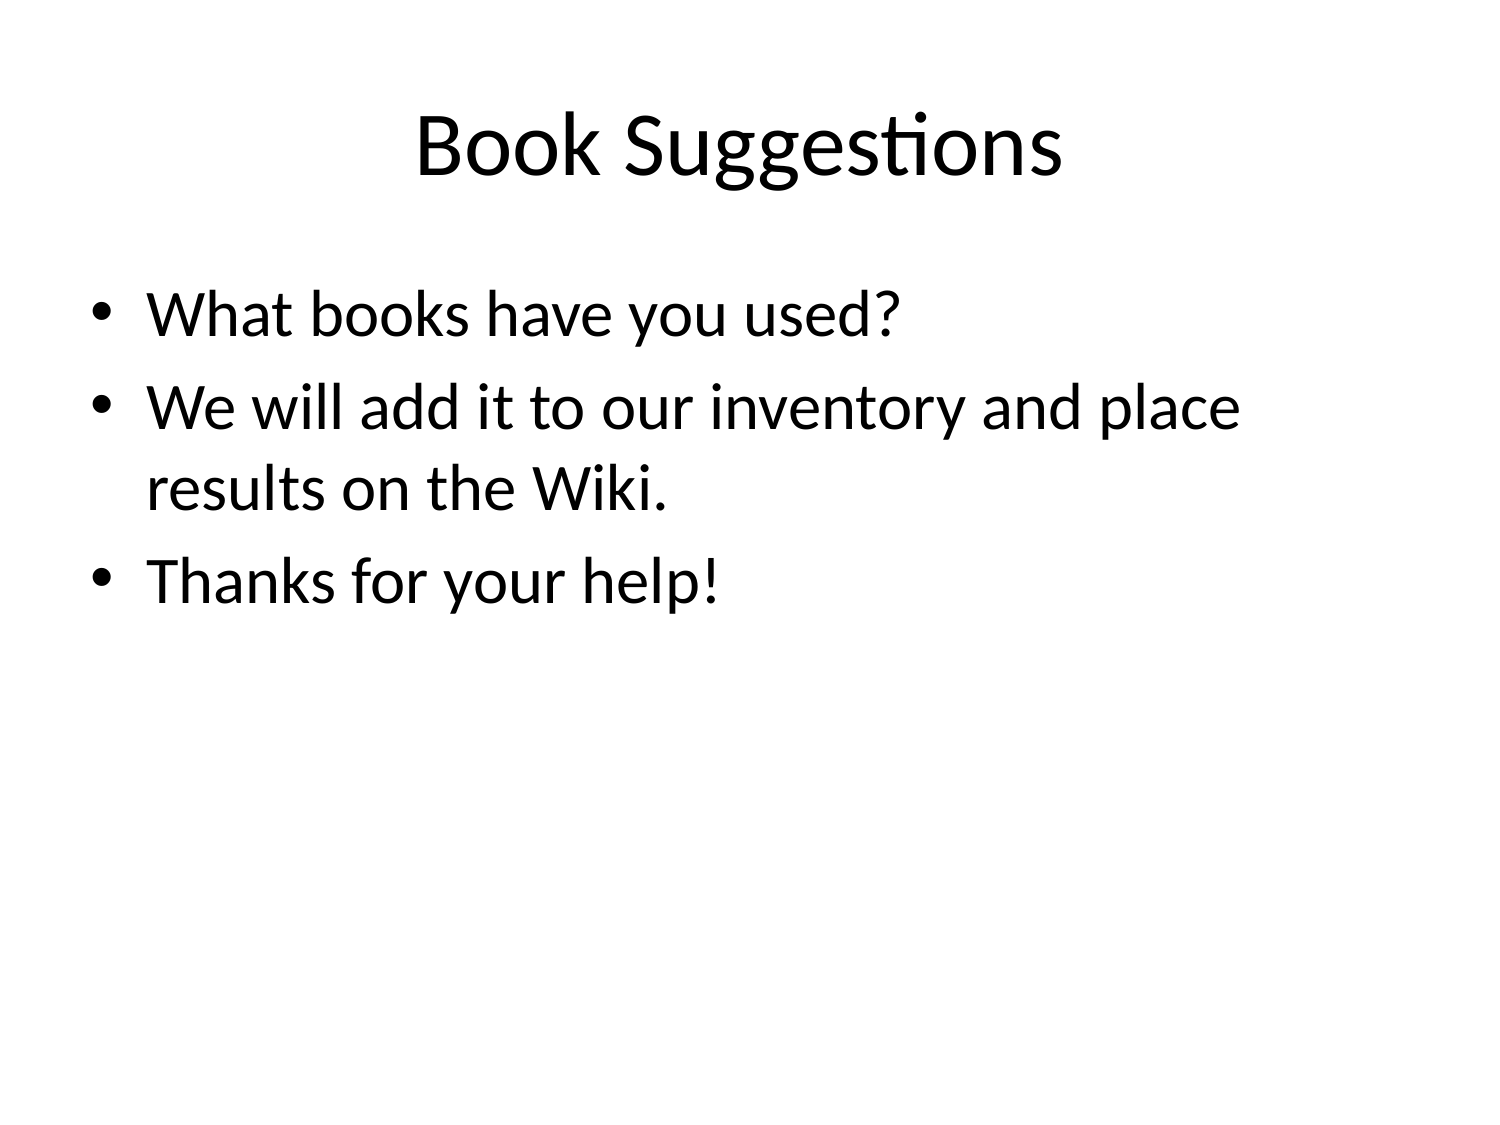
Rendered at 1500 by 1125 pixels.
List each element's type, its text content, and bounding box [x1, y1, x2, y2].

list What books have you used? We will add it to our inventory and place results on the Wiki. Thanks for your help! [75, 262, 1425, 1005]
title Book Suggestions [75, 45, 1425, 233]
